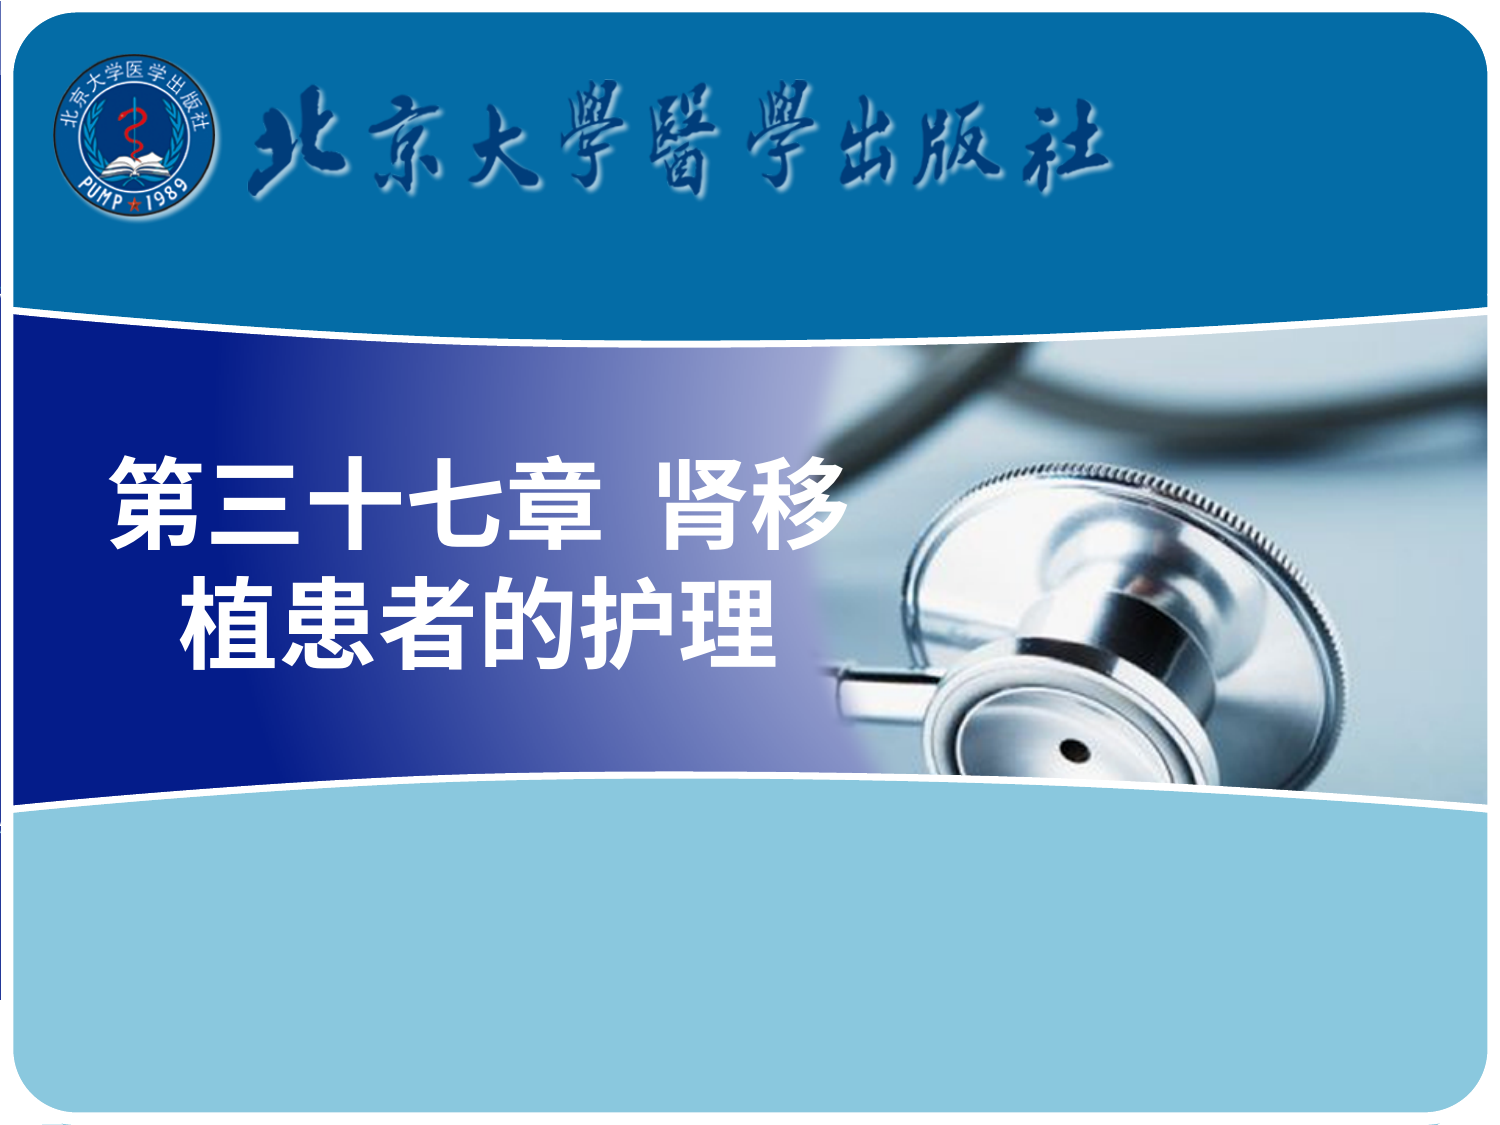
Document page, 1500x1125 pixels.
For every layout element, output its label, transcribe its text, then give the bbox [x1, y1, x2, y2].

picture [53, 54, 1117, 225]
picture [14, 315, 1487, 805]
title 第三十七章 肾移植患者的护理 [52, 373, 904, 749]
